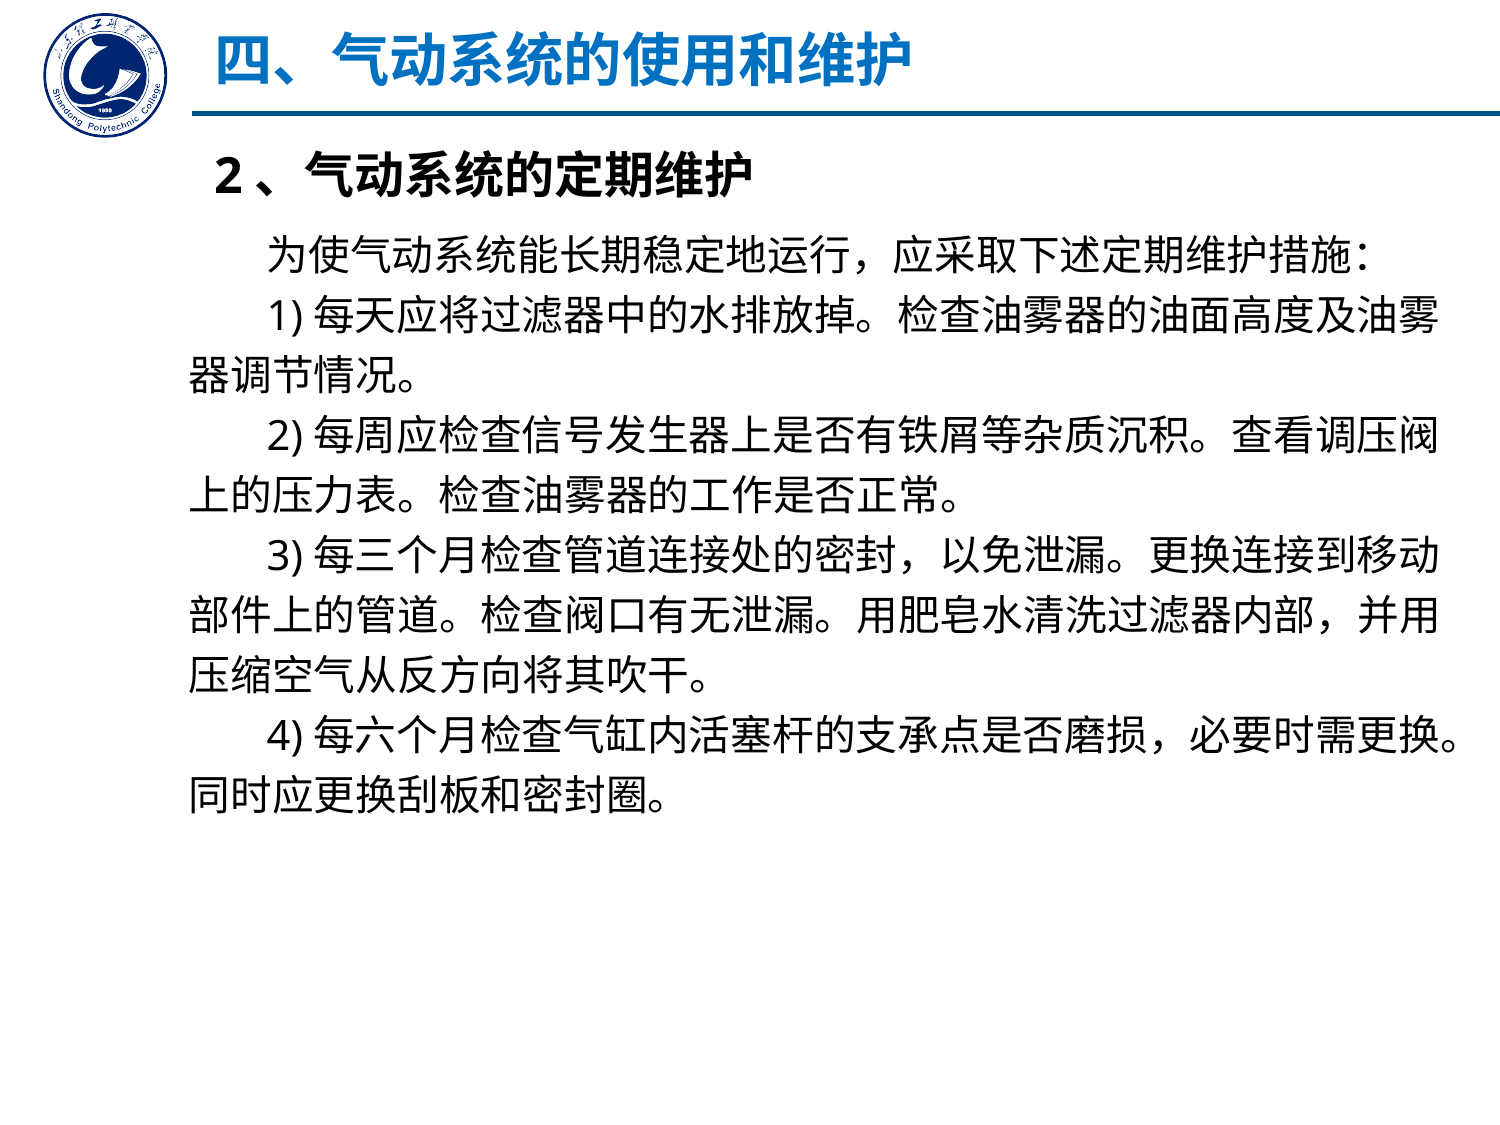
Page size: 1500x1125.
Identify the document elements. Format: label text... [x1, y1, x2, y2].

text_box 为使气动系统能长期稳定地运行，应采取下述定期维护措施： 1)每天应将过滤器中的水排放掉。检查油雾器的油面高度及油雾器调节情况。 2)每周应检查信号发生器上是否有铁屑等杂质沉积。查看调压阀上的压力表。检查油雾器的工作是否正常。 3)每三个月检查管道连接处的密封，以免泄漏。更换连接到移动部件上的管道。检查阀口有无泄漏。用肥皂水清洗过滤器内部，并用压缩空气从反方向将其吹干。 4)每六个月检查气缸内活塞杆的支承点是否磨损，必要时需更换。同时应更换刮板和密封圈。 [173, 211, 1460, 947]
text_box 2、气动系统的定期维护 [199, 136, 1299, 211]
picture [43, 7, 174, 138]
text_box 四、气动系统的使用和维护 [199, 16, 1477, 102]
